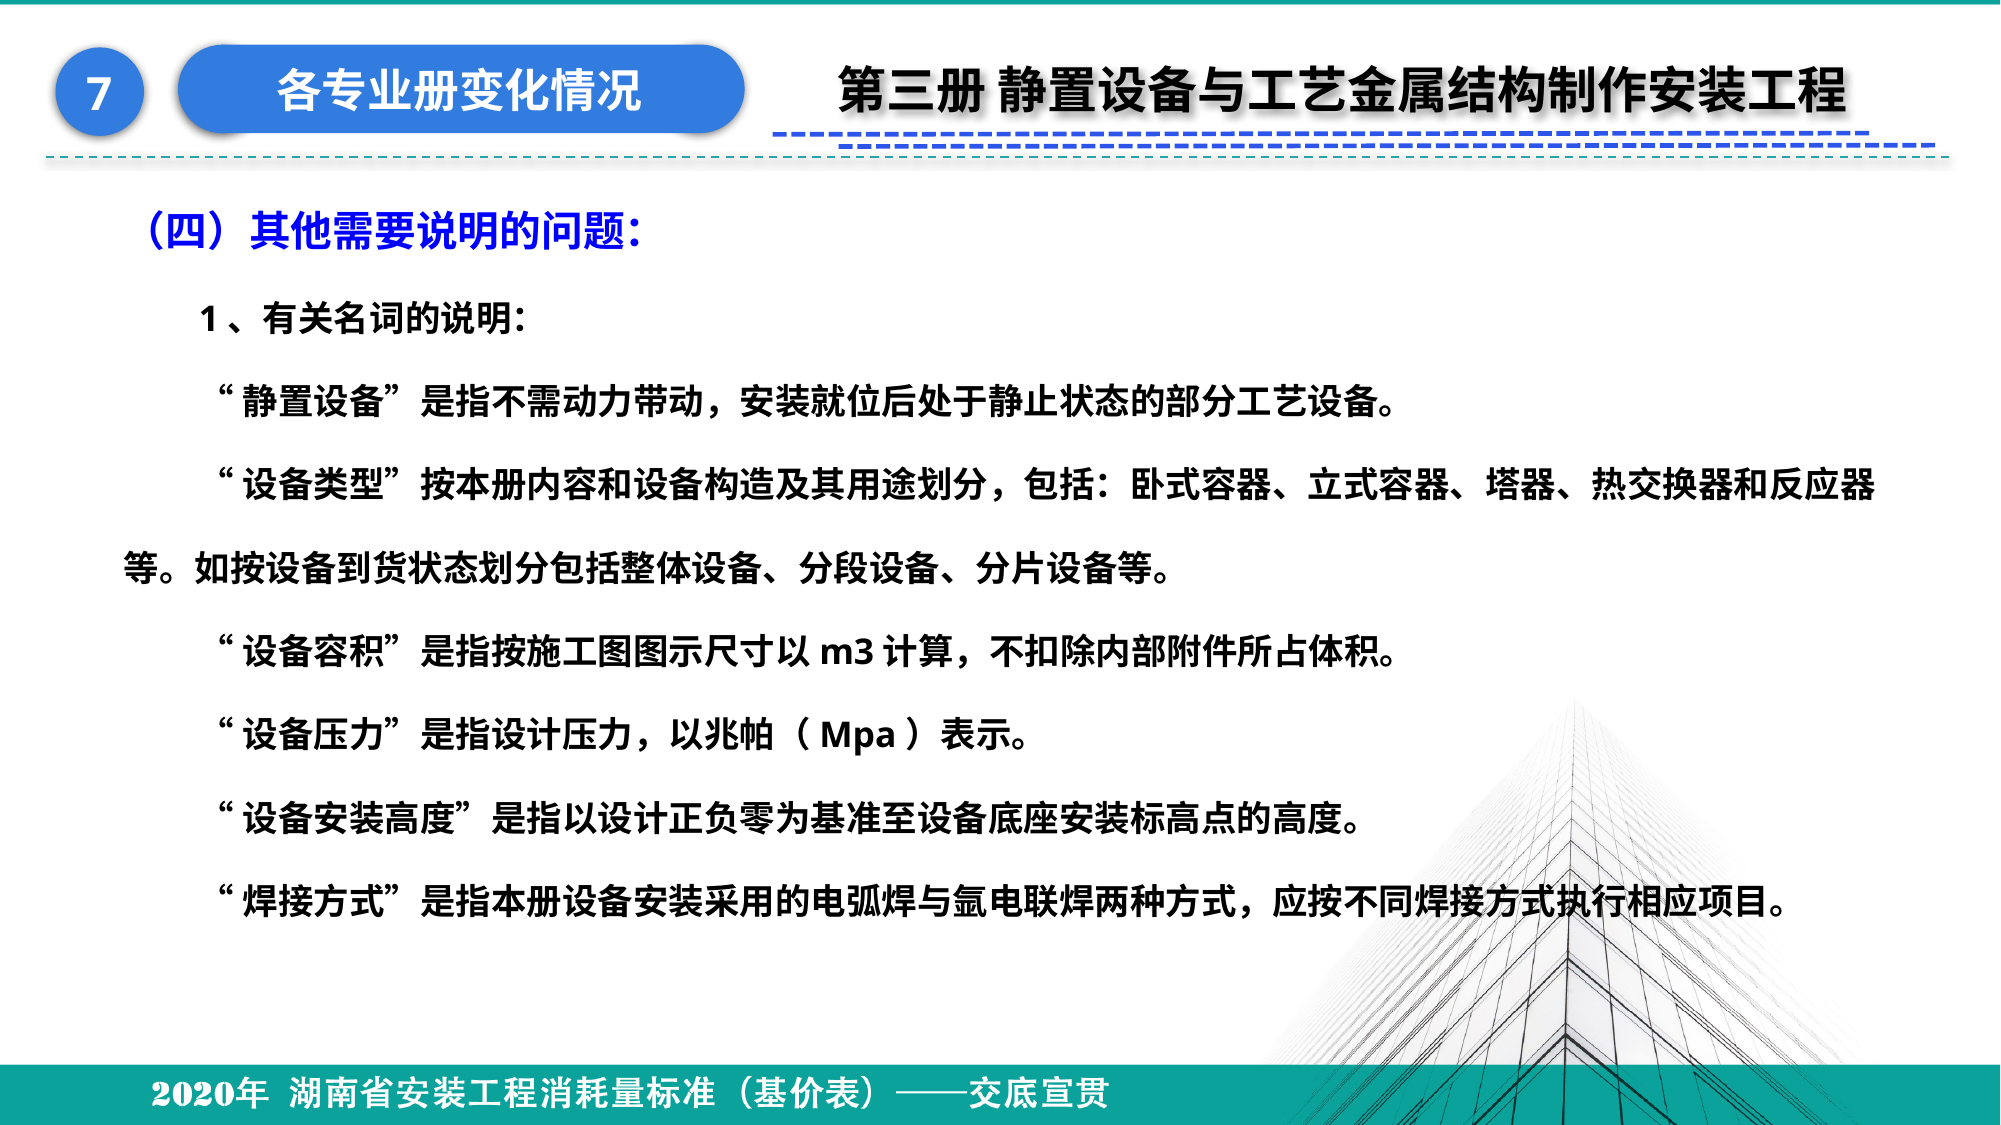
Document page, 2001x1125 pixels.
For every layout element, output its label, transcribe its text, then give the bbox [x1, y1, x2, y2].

slide_number [1918, 0, 2000, 52]
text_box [45, 44, 1955, 158]
text_box （四）其他需要说明的问题： 1、有关名词的说明： “静置设备”是指不需动力带动，安装就位后处于静止状态的部分工艺设备。 “设备类型”按本册内容和设备构造及其用途划分，包括：卧式容器、立式容器、塔器、热交换器和反应器等。如按设备到货状态划分包括整体设备、分段设备、分片设备等。 “设备容积”是指按施工图图示尺寸以m3计算，不扣除内部附件所占体积。 “设备压力”是指设计压力，以兆帕（Mpa）表示。 “设备安装高度”是指以设计正负零为基准至设备底座安装标高点的高度。 “焊接方式”是指本册设备安装采用的电弧焊与氩电联焊两种方式，应按不同焊接方式执行相应项目。 [109, 158, 1897, 1008]
picture [0, 0, 2001, 1125]
